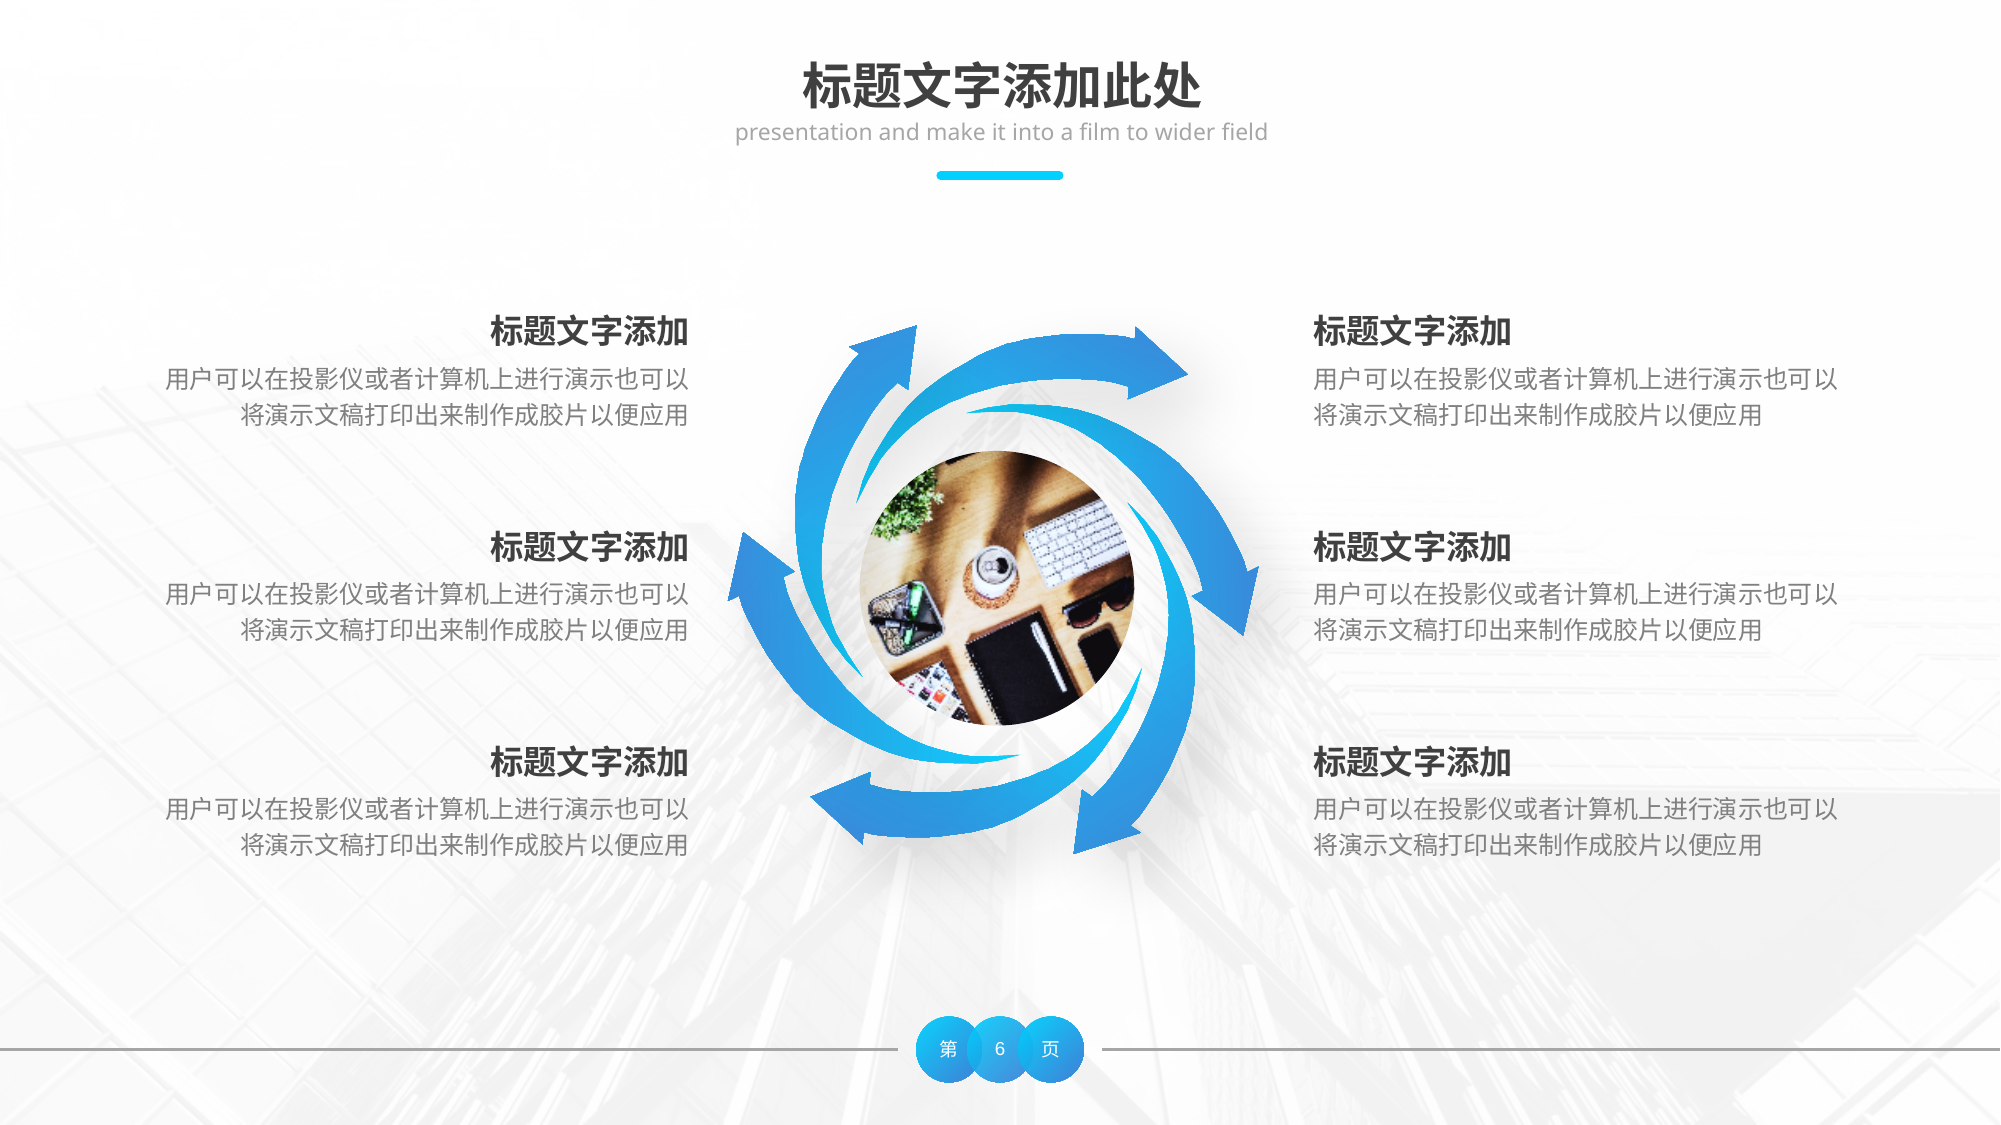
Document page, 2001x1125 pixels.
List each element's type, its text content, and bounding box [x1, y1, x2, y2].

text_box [1298, 295, 1872, 438]
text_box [132, 510, 705, 653]
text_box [647, 46, 1357, 153]
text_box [132, 295, 705, 438]
slide_number 6 [964, 1017, 1036, 1078]
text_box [1298, 510, 1872, 653]
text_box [1298, 725, 1872, 869]
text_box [132, 725, 705, 869]
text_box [676, 314, 1310, 865]
